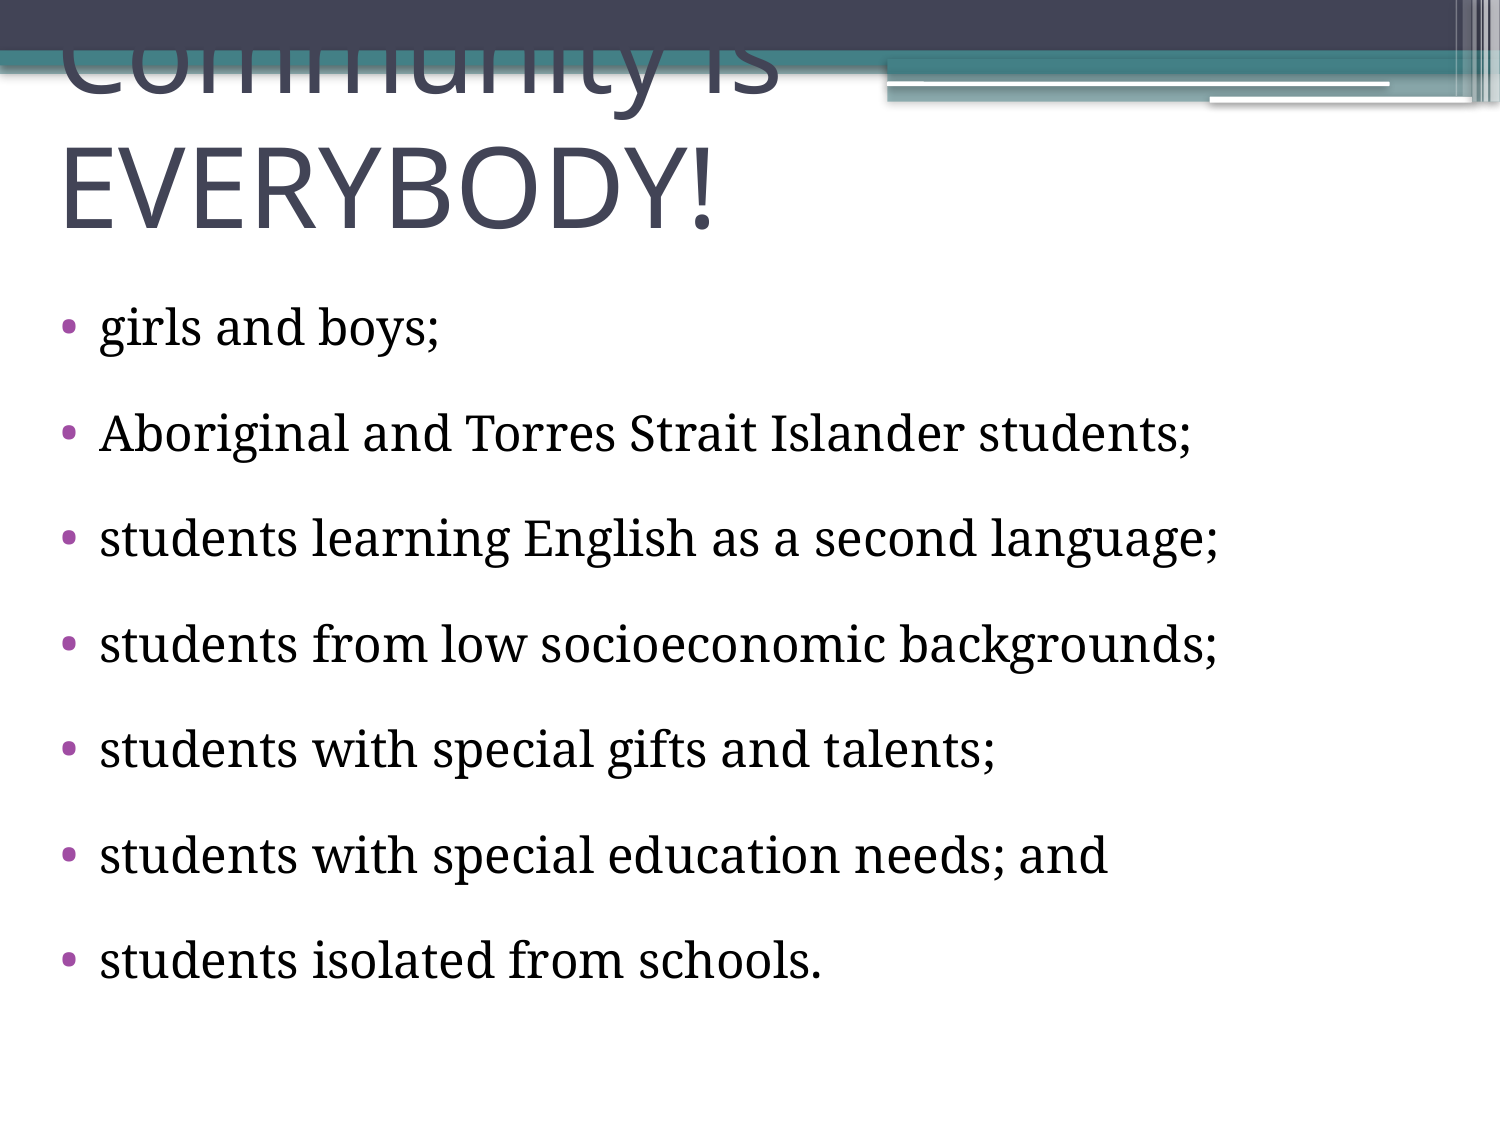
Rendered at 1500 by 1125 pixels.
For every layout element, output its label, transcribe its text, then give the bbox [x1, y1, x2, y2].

list girls and boys; Aboriginal and Torres Strait Islander students; students learning English as a second language; students from low socioeconomic backgrounds; students with special gifts and talents; students with special education needs; and students isolated from schools. [29, 299, 1375, 1012]
title Community is EVERYBODY! [41, 35, 1468, 197]
